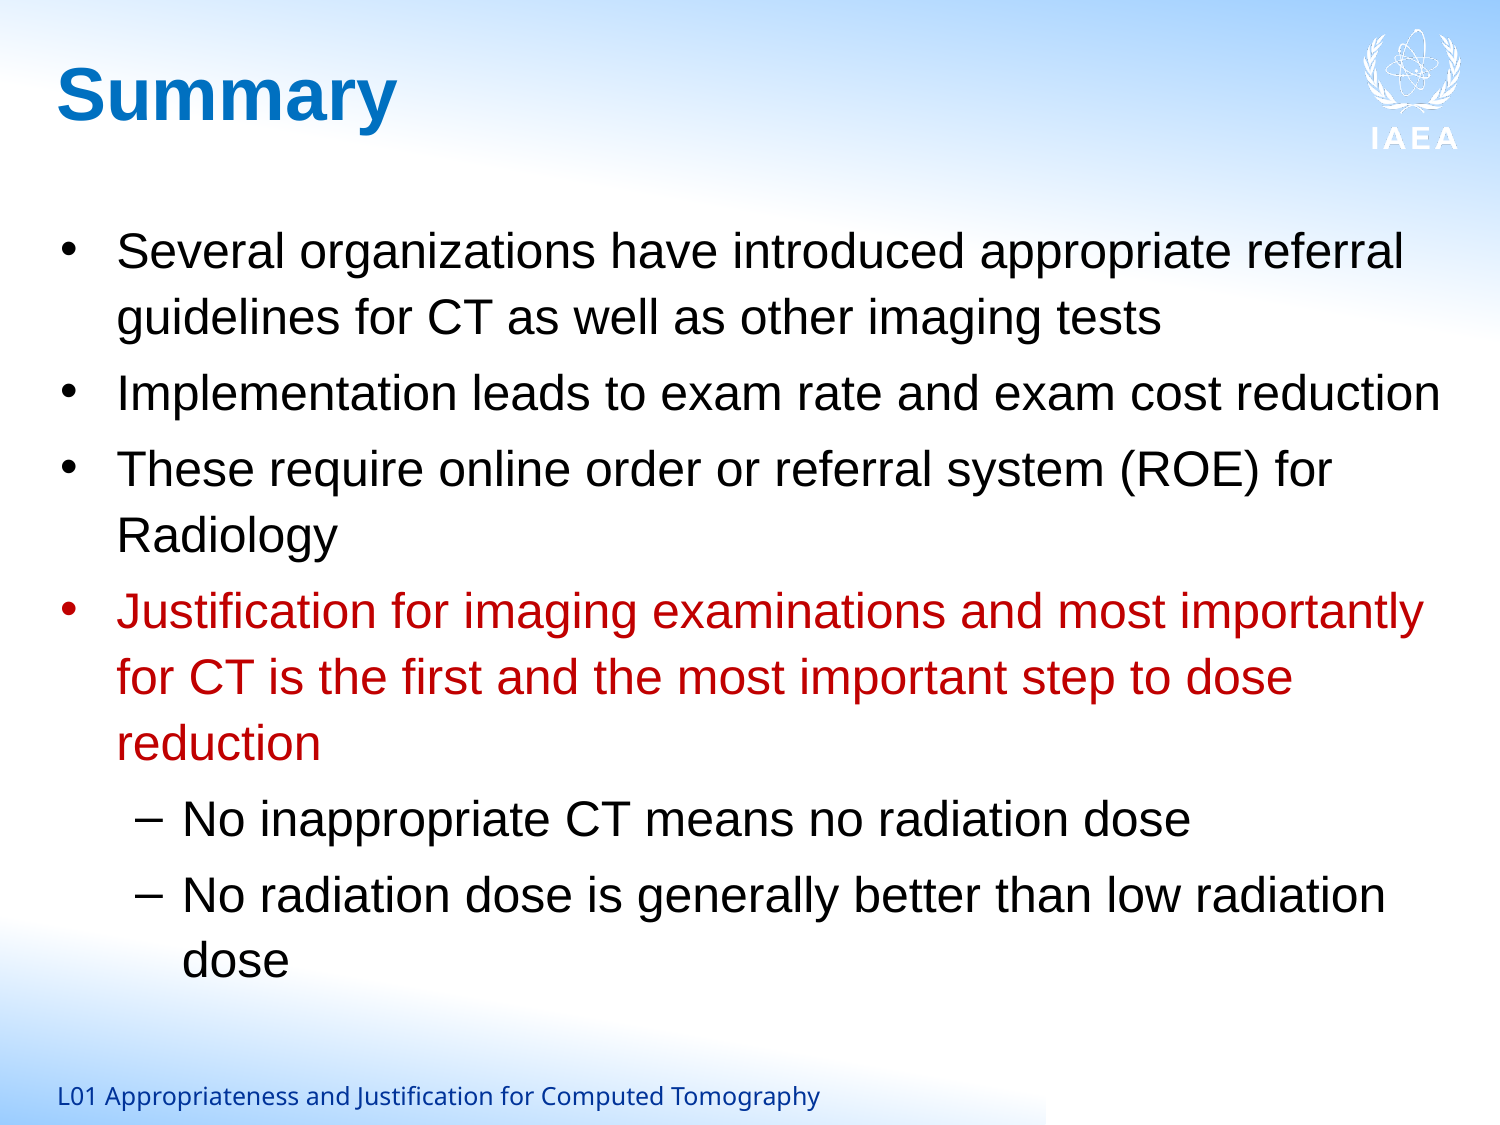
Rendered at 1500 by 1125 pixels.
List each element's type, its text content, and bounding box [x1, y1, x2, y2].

picture [1364, 29, 1461, 149]
title Summary [41, 19, 1364, 161]
list Several organizations have introduced appropriate referral guidelines for CT as well as other imaging tests Implementation leads to exam rate and exam cost reduction These require online order or referral system (ROE) for Radiology Justification for imaging examinations and most importantly for CT is the first and the most important step to dose reduction No inappropriate CT means no radiation dose No radiation dose is generally better than low radiation dose [45, 204, 1500, 1000]
